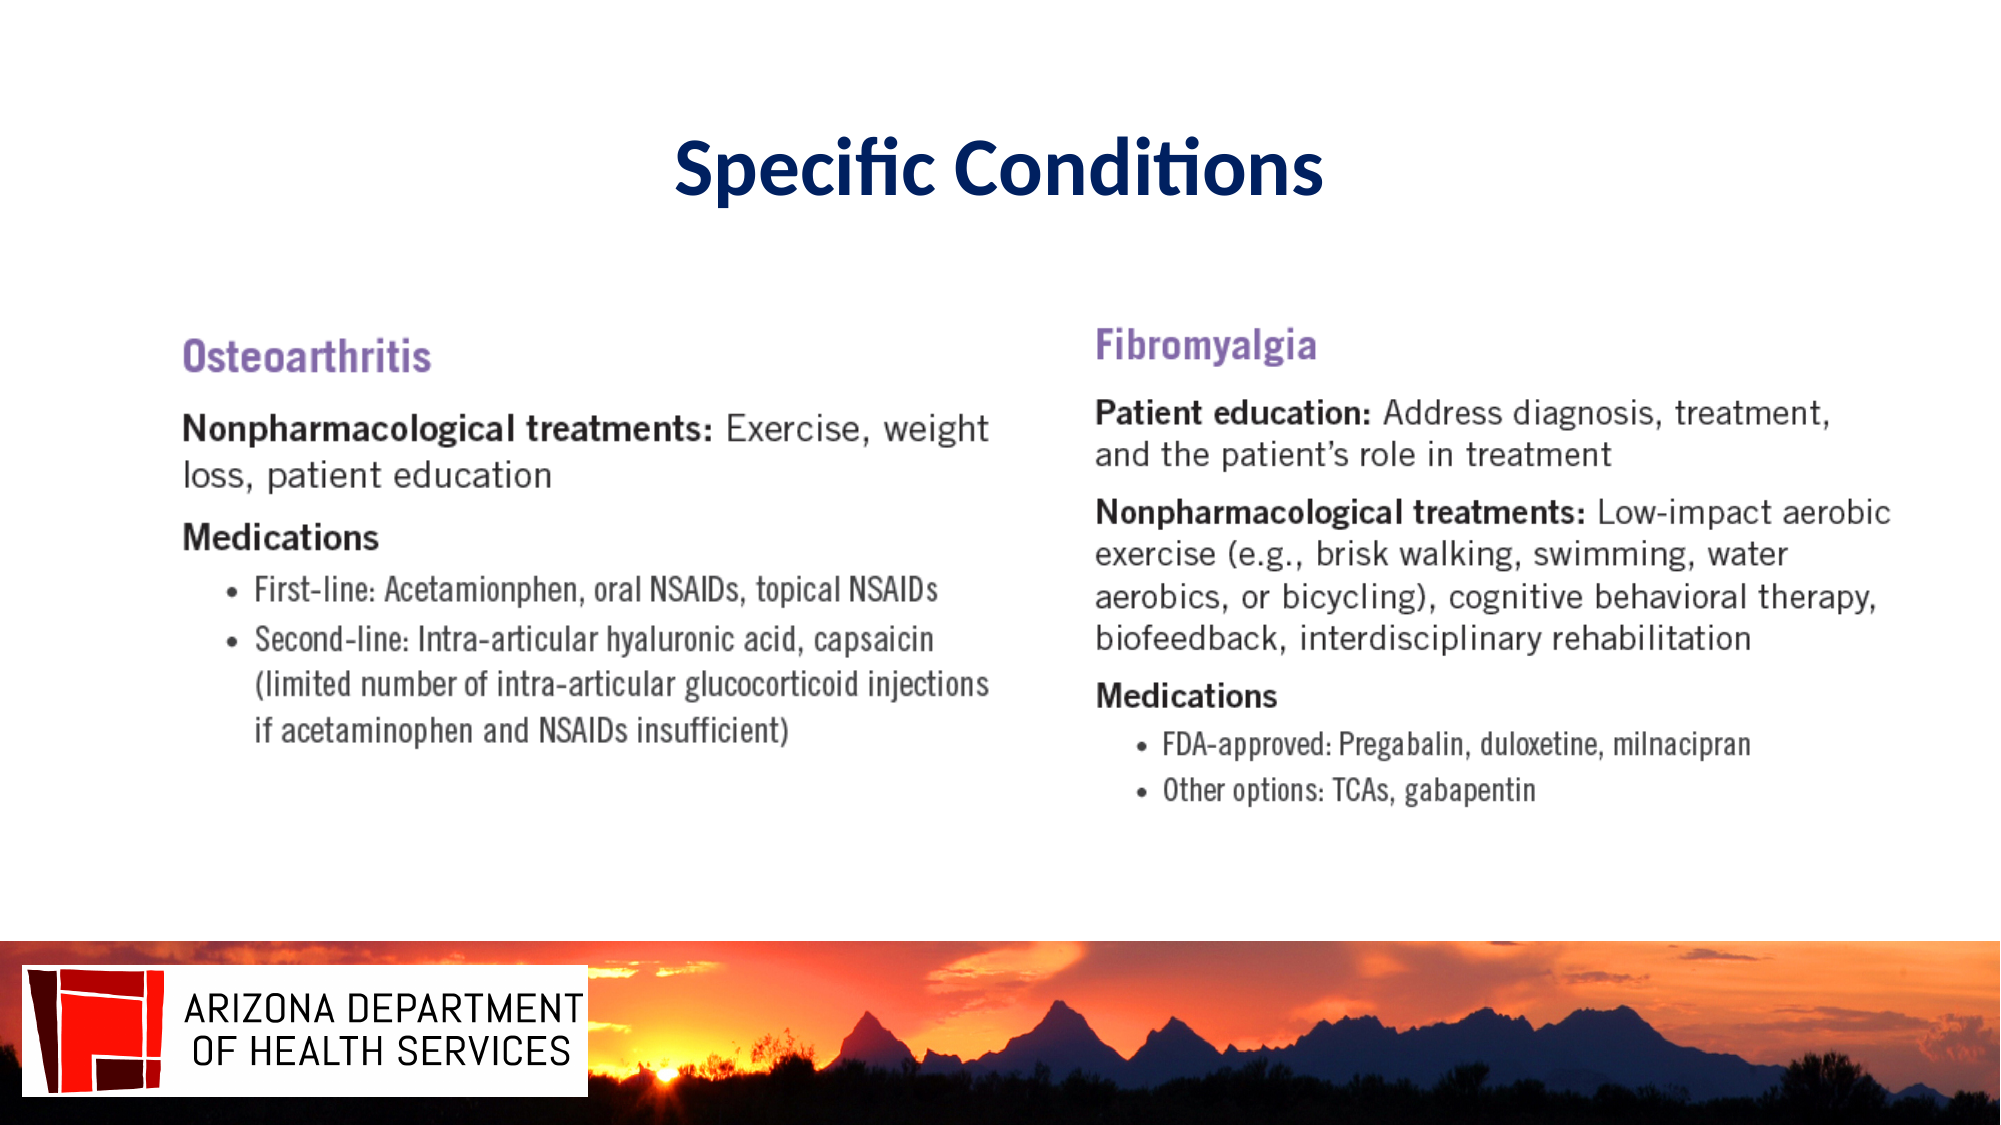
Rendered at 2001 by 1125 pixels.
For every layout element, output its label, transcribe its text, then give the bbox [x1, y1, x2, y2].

picture [0, 941, 2000, 1125]
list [157, 318, 1051, 822]
title Specific Conditions [137, 59, 1863, 278]
picture [1077, 318, 1927, 829]
